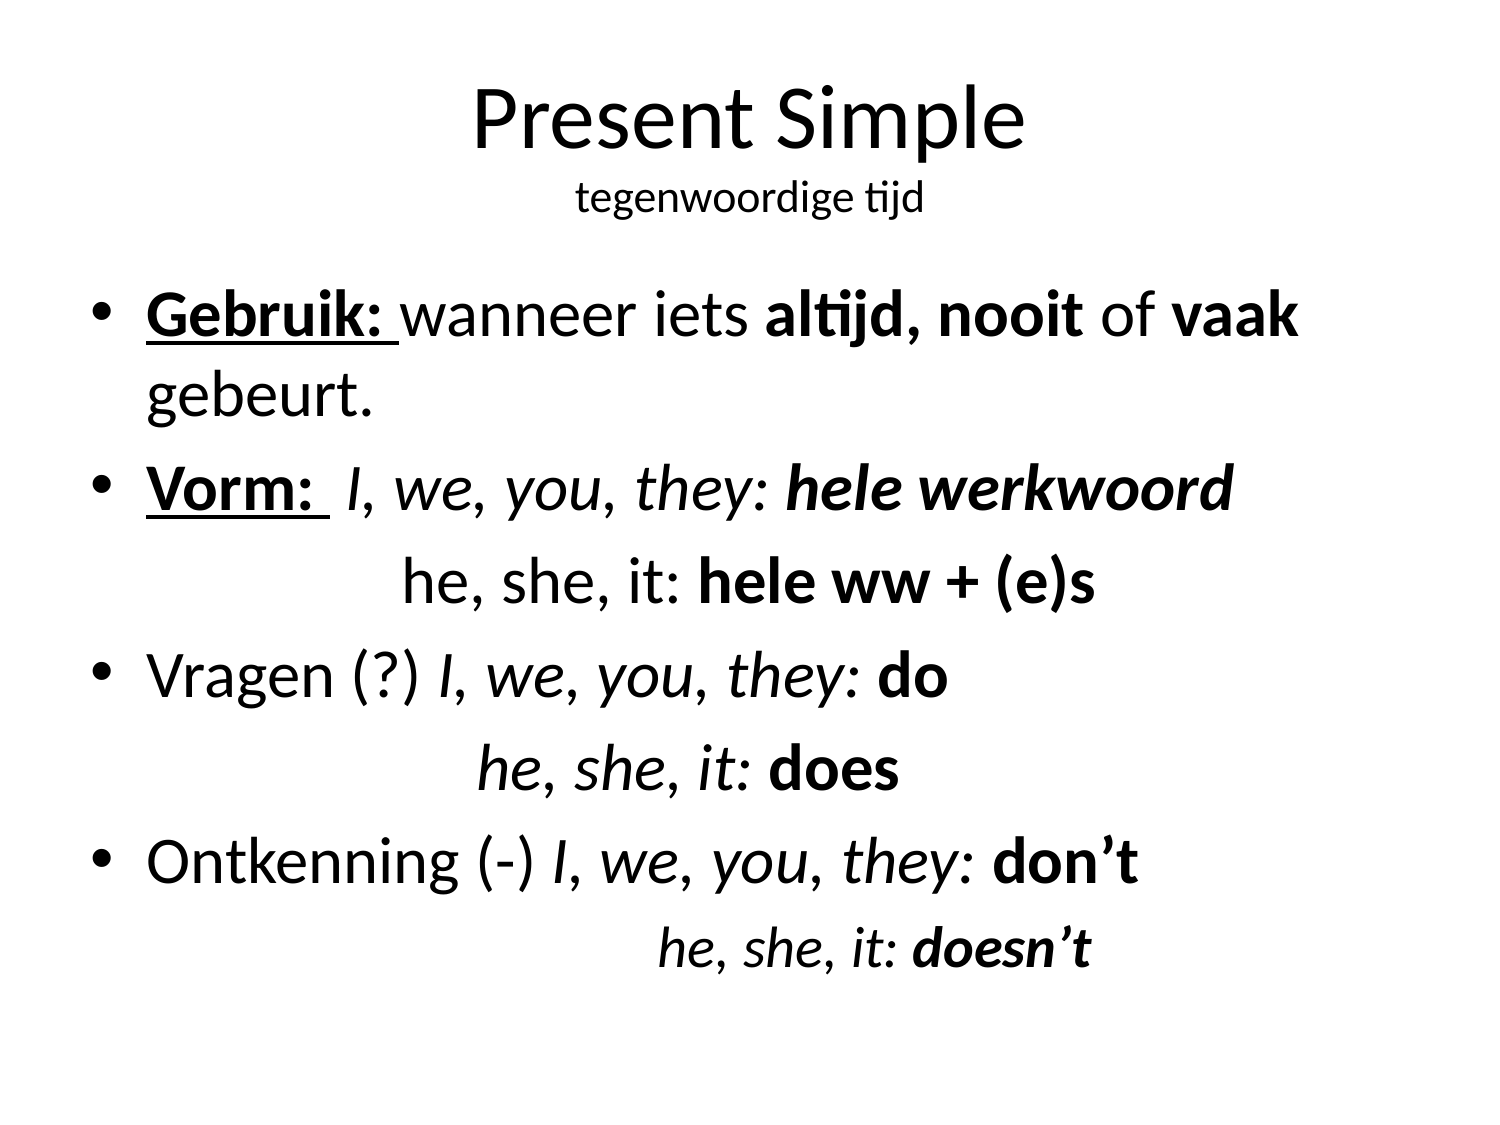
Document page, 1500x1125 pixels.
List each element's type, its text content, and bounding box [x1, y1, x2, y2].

list Gebruik: wanneer iets altijd, nooit of vaak gebeurt. Vorm: I, we, you, they: hele werkwoord he, she, it: hele ww + (e)s Vragen (?) I, we, you, they: do he, she, it: does Ontkenning (-) I, we, you, they: don’t he, she, it: doesn’t [75, 262, 1425, 1005]
title Present Simple tegenwoordige tijd [75, 45, 1425, 233]
